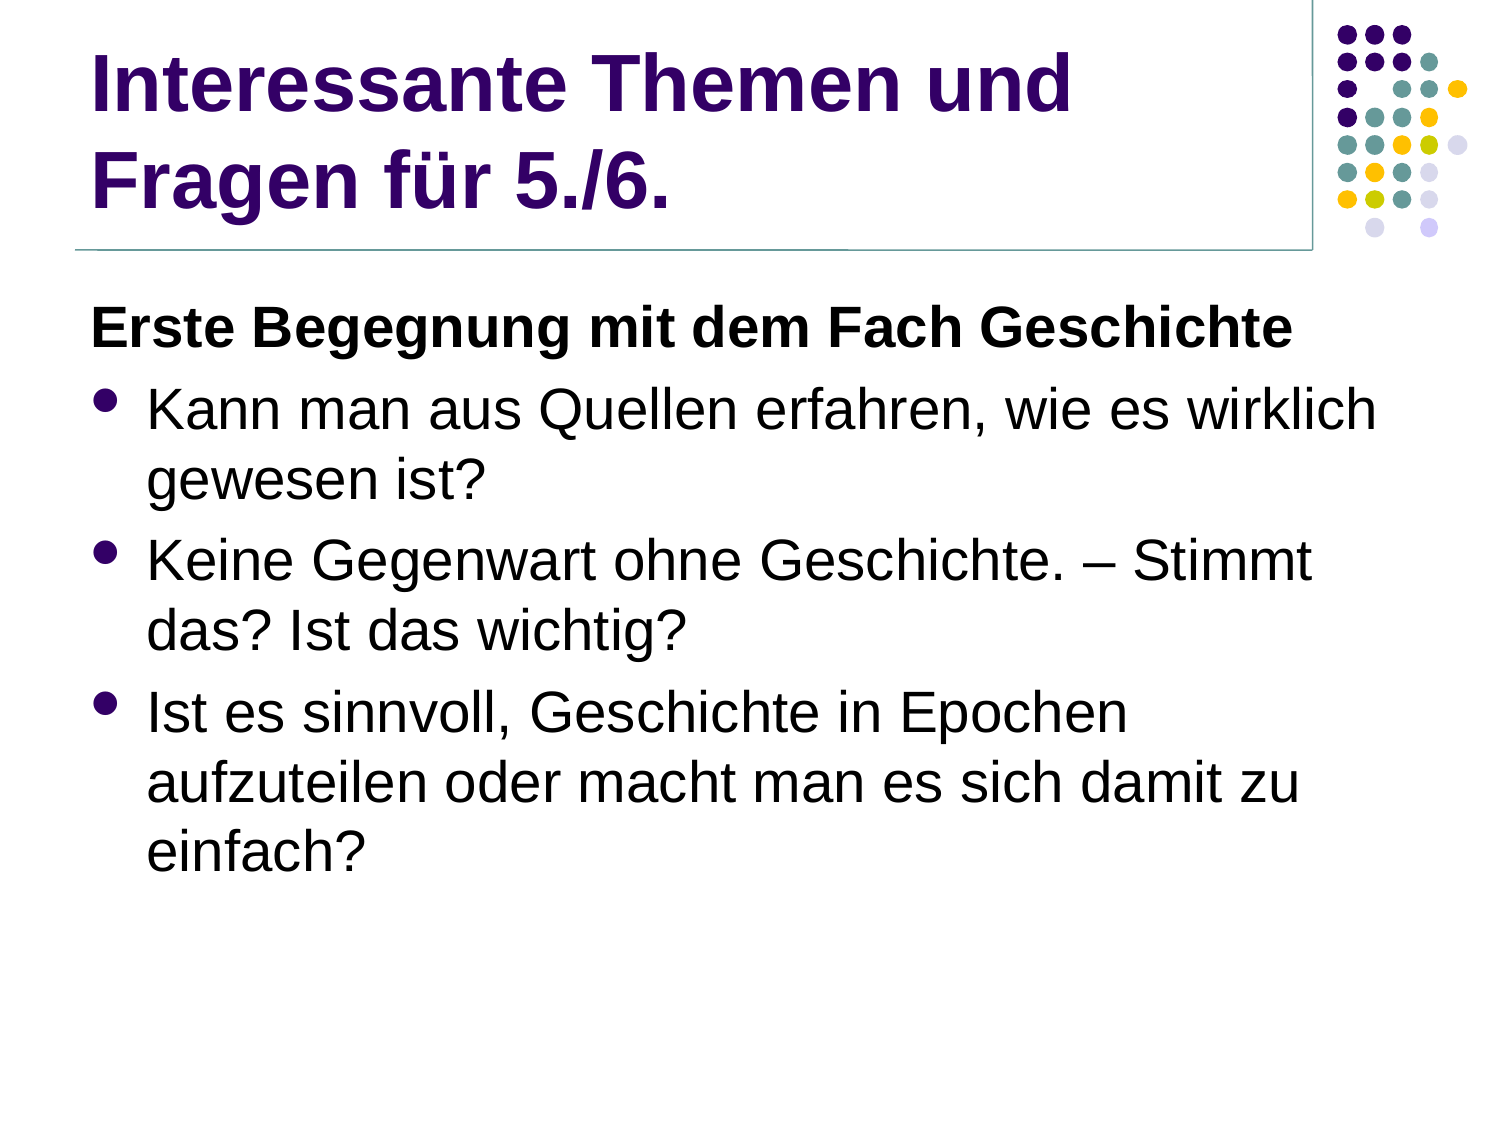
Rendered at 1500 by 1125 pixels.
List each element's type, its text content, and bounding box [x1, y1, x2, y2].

list Erste Begegnung mit dem Fach Geschichte Kann man aus Quellen erfahren, wie es wirklich gewesen ist? Keine Gegenwart ohne Geschichte. – Stimmt das? Ist das wichtig? Ist es sinnvoll, Geschichte in Epochen aufzuteilen oder macht man es sich damit zu einfach? [75, 282, 1425, 1006]
title Interessante Themen und Fragen für 5./6. [75, 20, 1313, 233]
